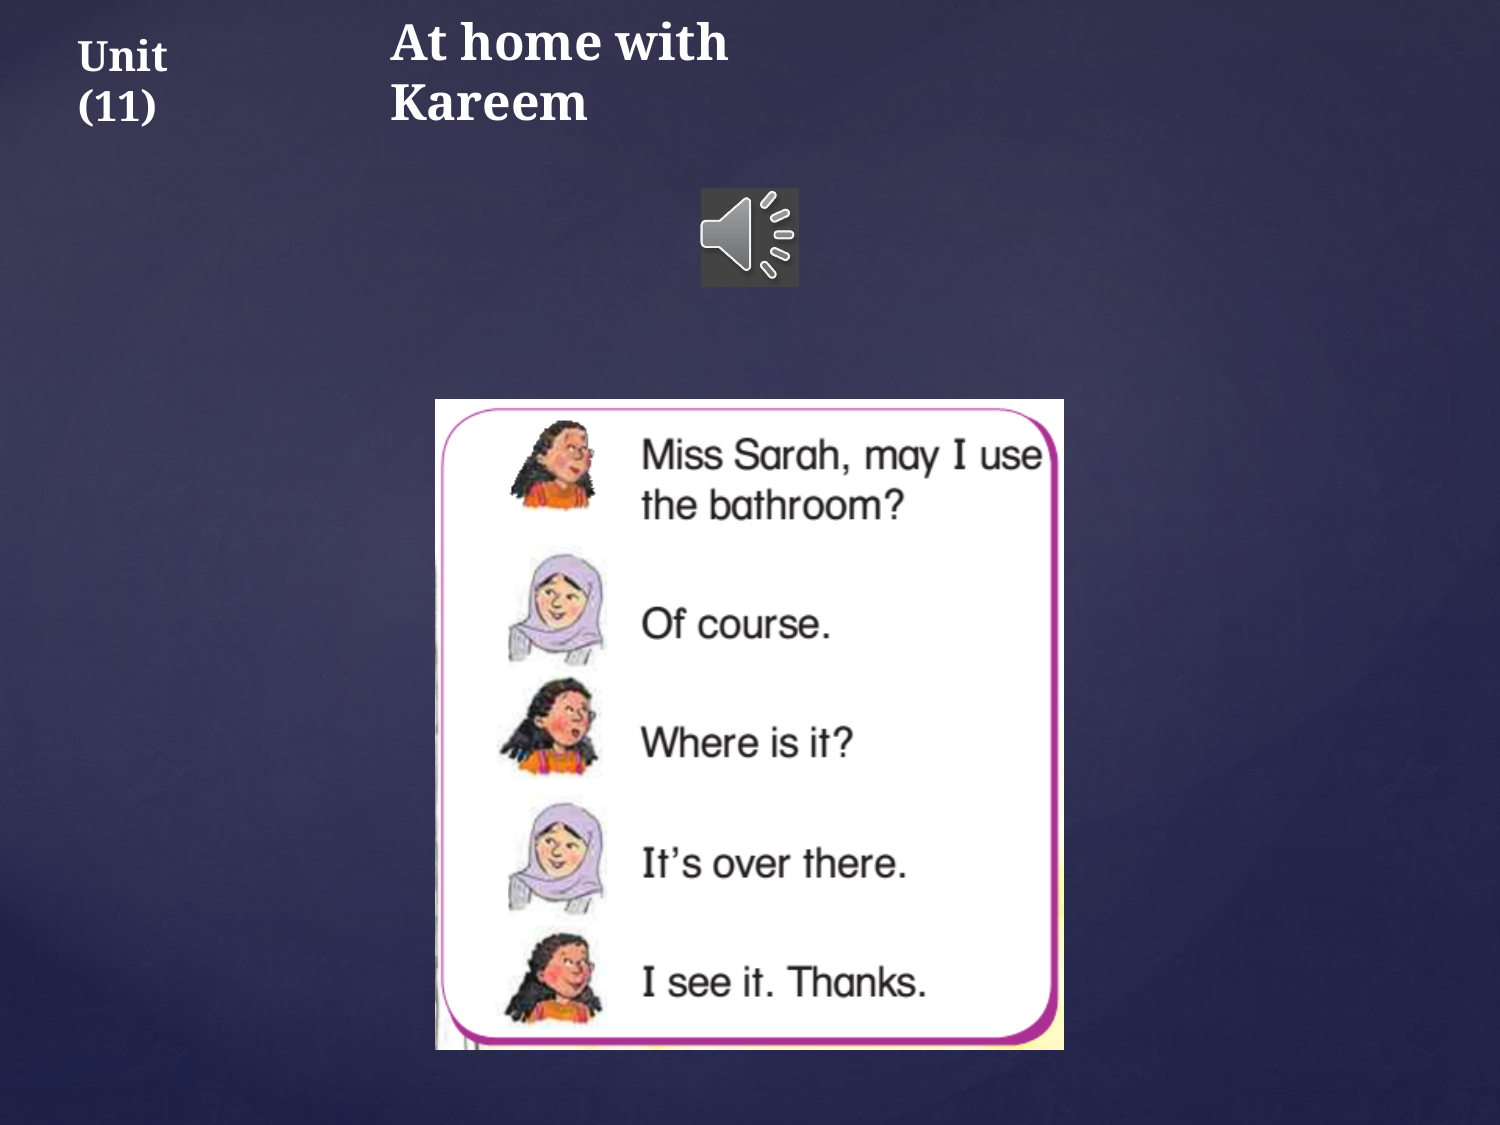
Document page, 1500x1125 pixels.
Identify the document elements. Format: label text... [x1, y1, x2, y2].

text_box Unit (11) [62, 62, 263, 138]
title At home with Kareem [375, 62, 938, 138]
picture [435, 399, 1065, 1051]
picture [699, 186, 801, 288]
